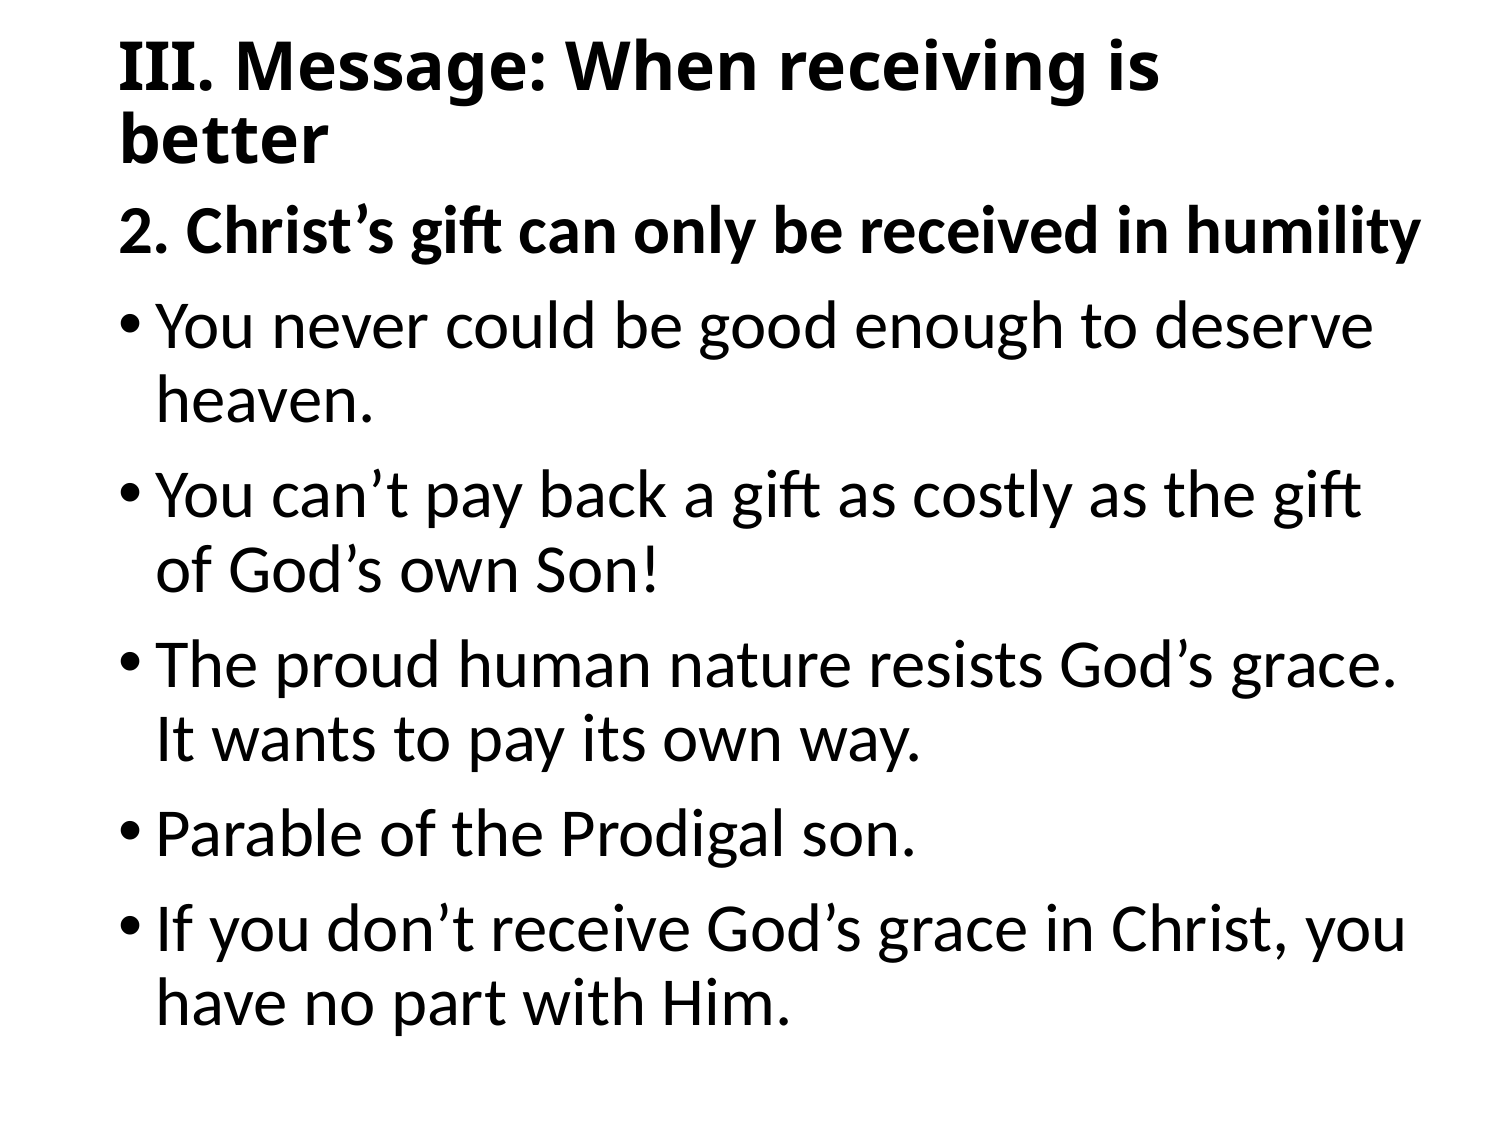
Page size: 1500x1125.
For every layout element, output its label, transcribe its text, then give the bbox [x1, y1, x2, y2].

list 2. Christ’s gift can only be received in humility You never could be good enough to deserve heaven. You can’t pay back a gift as costly as the gift of God’s own Son! The proud human nature resists God’s grace. It wants to pay its own way. Parable of the Prodigal son. If you don’t receive God’s grace in Christ, you have no part with Him. [103, 186, 1452, 806]
title III. Message: When receiving is better [103, 23, 1397, 186]
